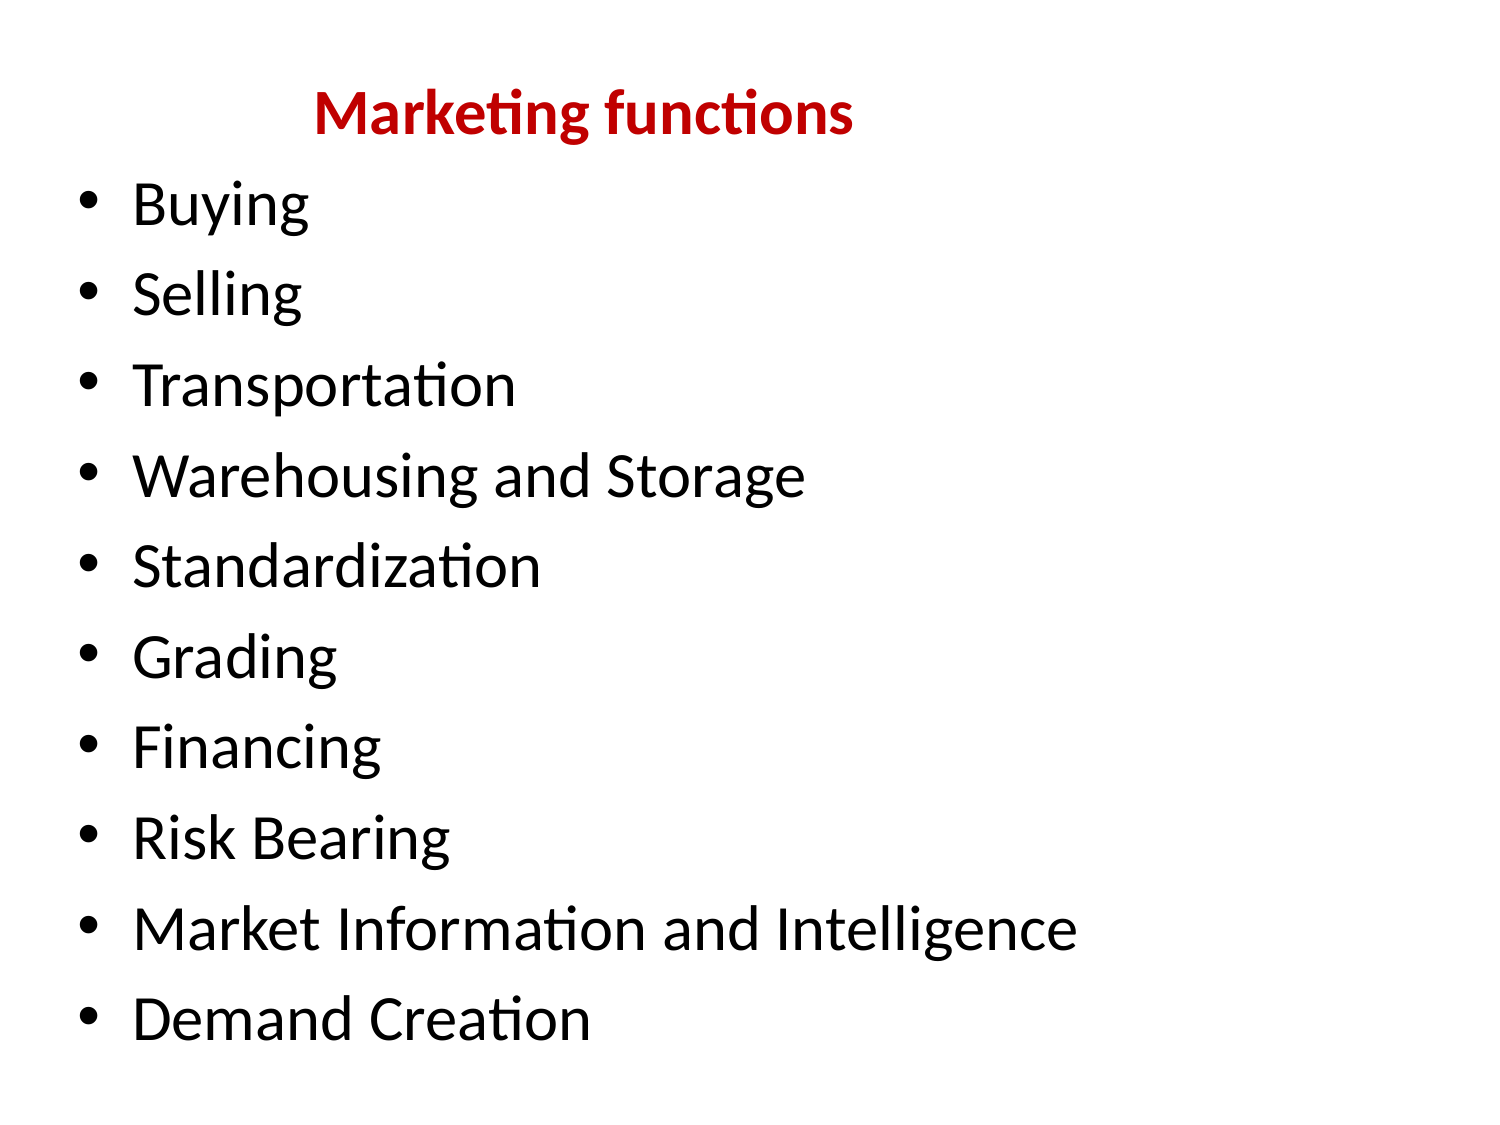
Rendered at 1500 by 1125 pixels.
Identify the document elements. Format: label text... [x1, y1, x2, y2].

list Marketing functions Buying Selling Transportation Warehousing and Storage Standardization Grading Financing Risk Bearing Market Information and Intelligence Demand Creation [62, 62, 1425, 1063]
